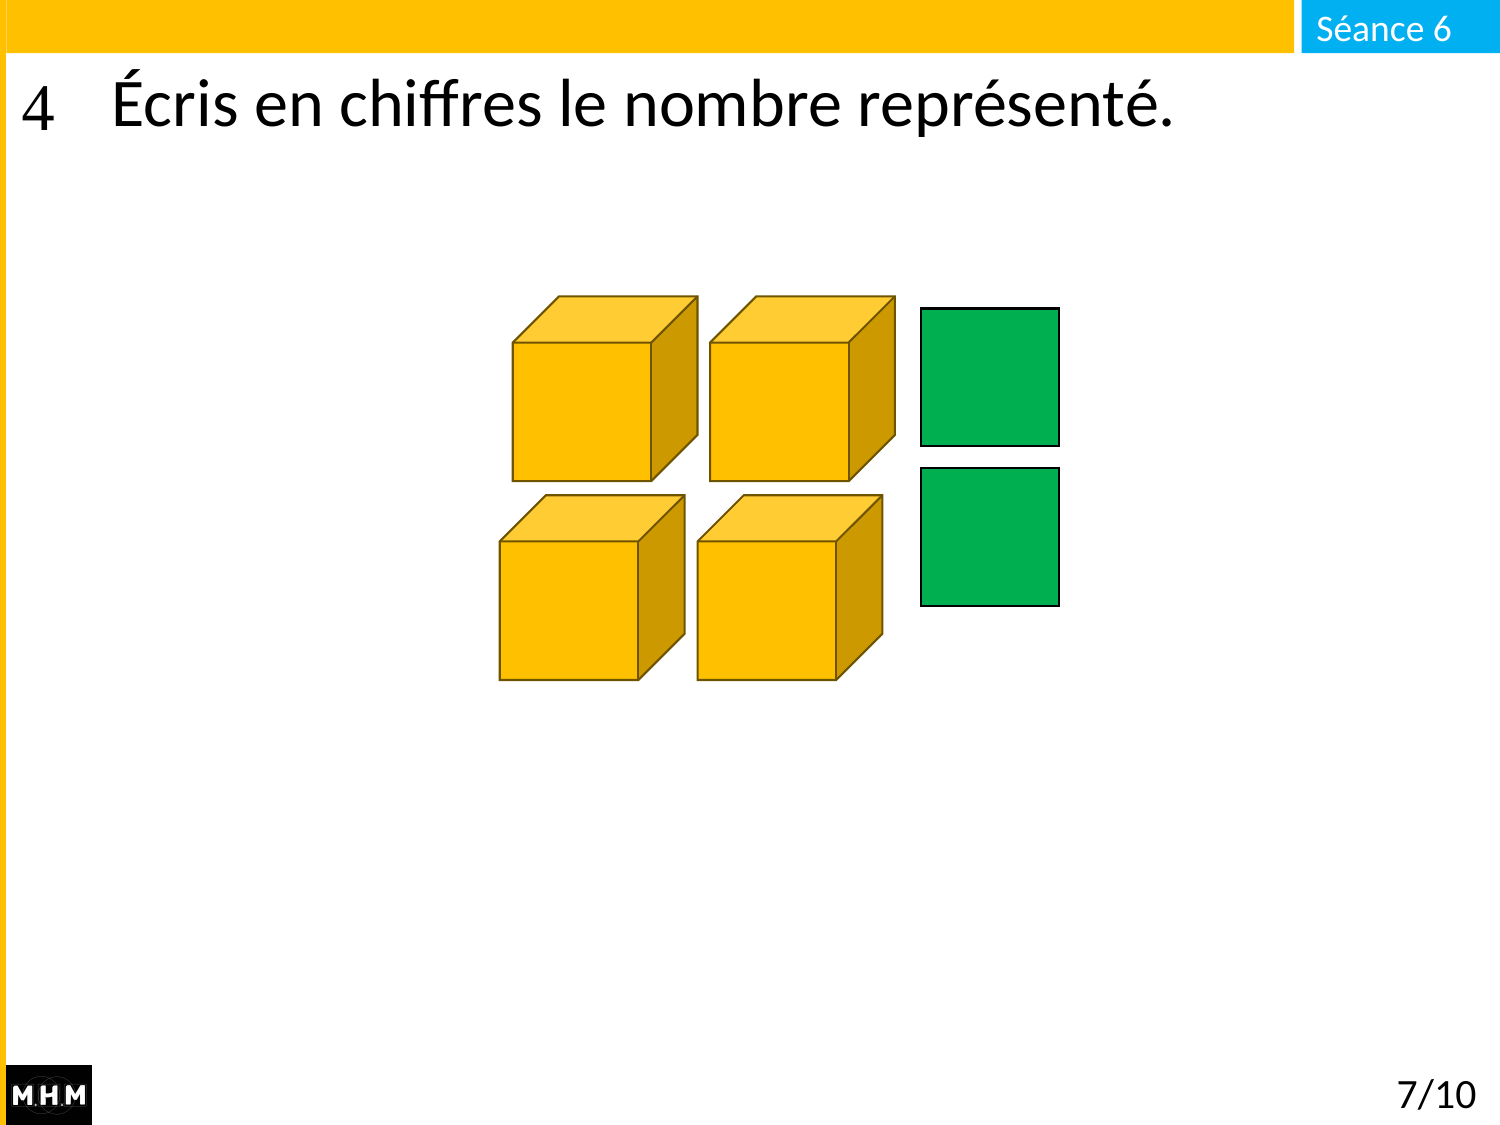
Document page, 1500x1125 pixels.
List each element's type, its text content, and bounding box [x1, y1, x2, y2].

text_box [709, 295, 896, 483]
list 7/10 [1373, 1064, 1500, 1125]
text_box [920, 307, 1060, 447]
picture [6, 1065, 92, 1125]
text_box [511, 295, 699, 483]
text_box [696, 494, 884, 682]
text_box [498, 494, 686, 682]
text_box [920, 467, 1060, 607]
title Écris en chiffres le nombre représenté. [96, 60, 1391, 150]
